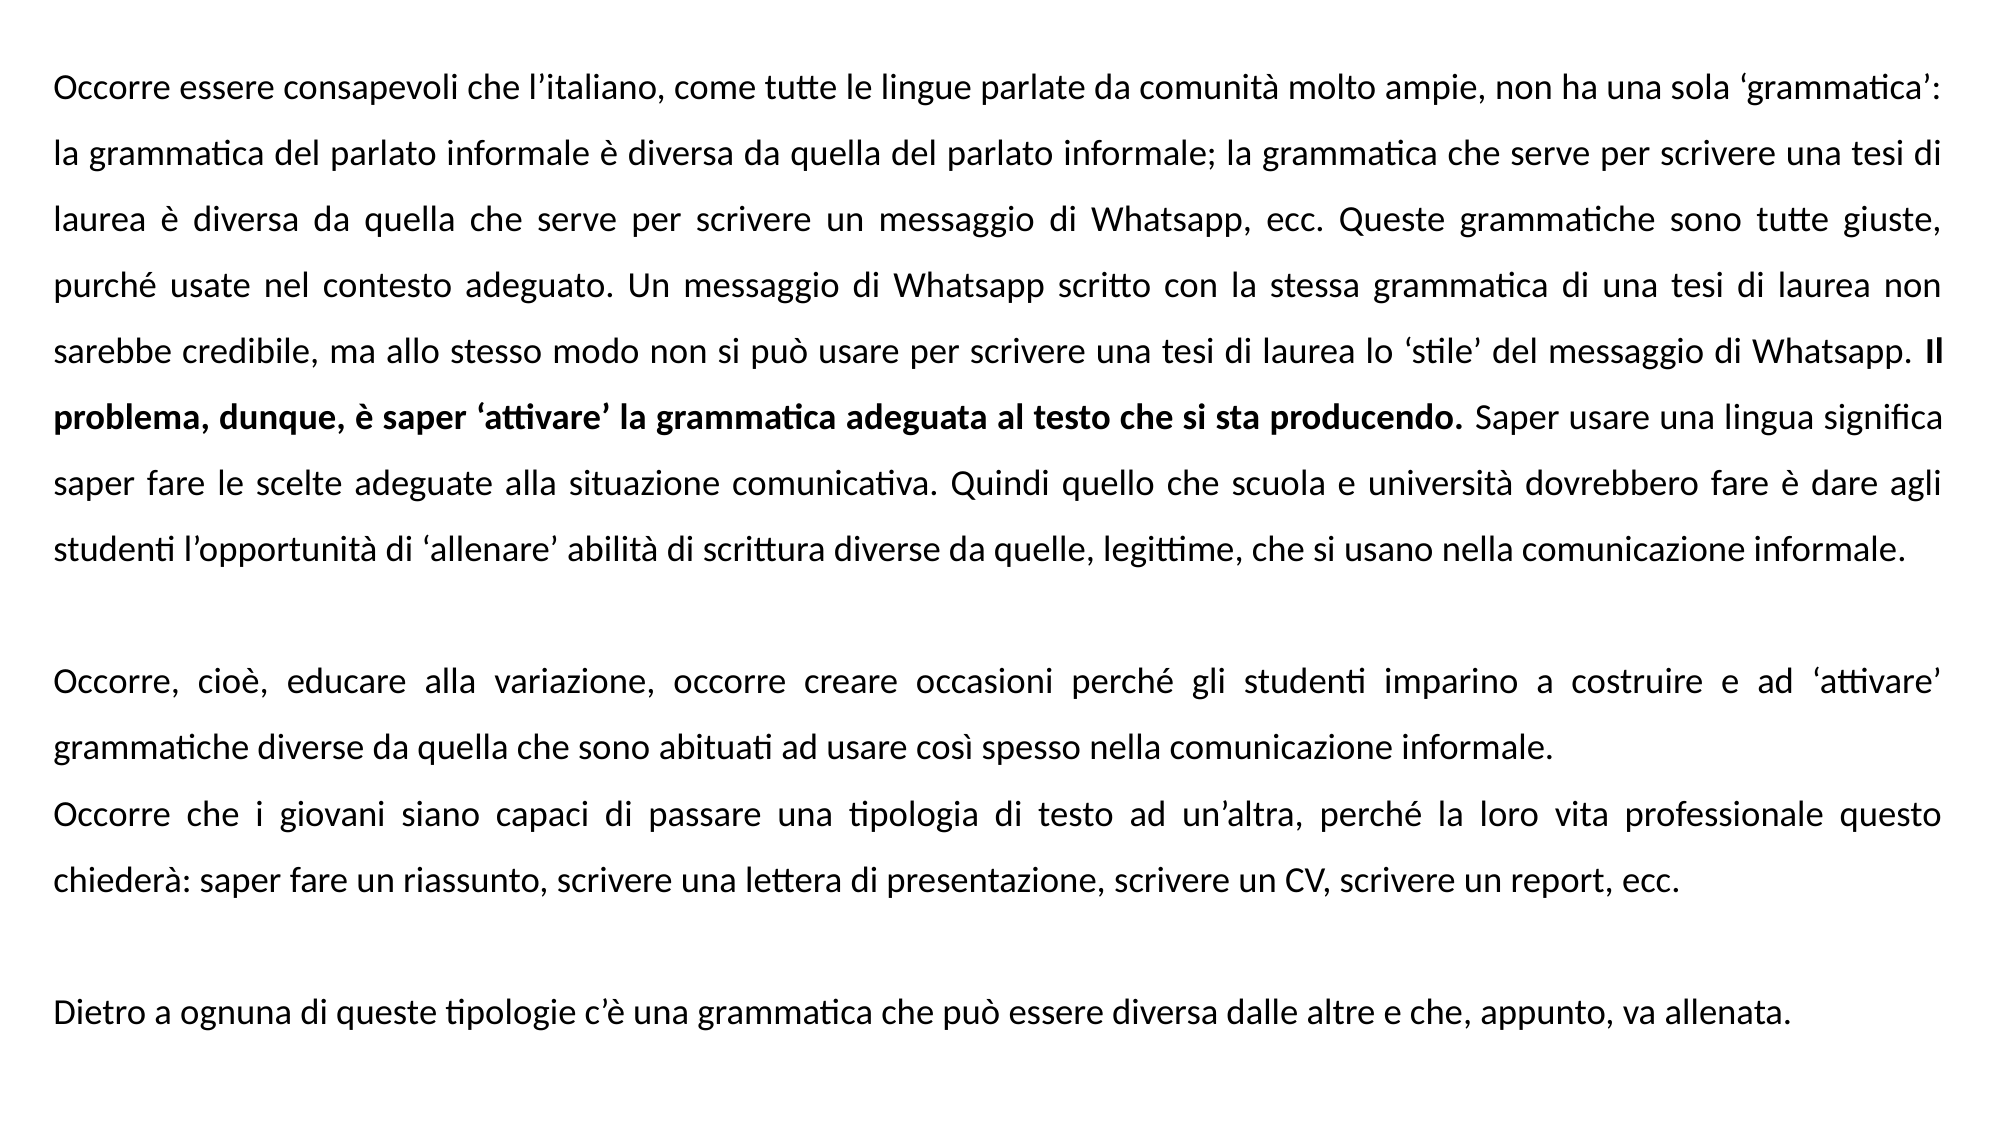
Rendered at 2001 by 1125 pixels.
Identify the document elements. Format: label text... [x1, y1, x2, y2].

list Occorre essere consapevoli che l’italiano, come tutte le lingue parlate da comunità molto ampie, non ha una sola ‘grammatica’: la grammatica del parlato informale è diversa da quella del parlato informale; la grammatica che serve per scrivere una tesi di laurea è diversa da quella che serve per scrivere un messaggio di Whatsapp, ecc. Queste grammatiche sono tutte giuste, purché usate nel contesto adeguato. Un messaggio di Whatsapp scritto con la stessa grammatica di una tesi di laurea non sarebbe credibile, ma allo stesso modo non si può usare per scrivere una tesi di laurea lo ‘stile’ del messaggio di Whatsapp. Il problema, dunque, è saper ‘attivare’ la grammatica adeguata al testo che si sta producendo. Saper usare una lingua significa saper fare le scelte adeguate alla situazione comunicativa. Quindi quello che scuola e università dovrebbero fare è dare agli studenti l’opportunità di ‘allenare’ abilità di scrittura diverse da quelle, legittime, che si usano nella comunicazione informale. Occorre, cioè, educare alla variazione, occorre creare occasioni perché gli studenti imparino a costruire e ad ‘attivare’ grammatiche diverse da quella che sono abituati ad usare così spesso nella comunicazione informale. Occorre che i giovani siano capaci di passare una tipologia di testo ad un’altra, perché la loro vita professionale questo chiederà: saper fare un riassunto, scrivere una lettera di presentazione, scrivere un CV, scrivere un report, ecc. Dietro a ognuna di queste tipologie c’è una grammatica che può essere diversa dalle altre e che, appunto, va allenata. [38, 33, 1959, 1092]
